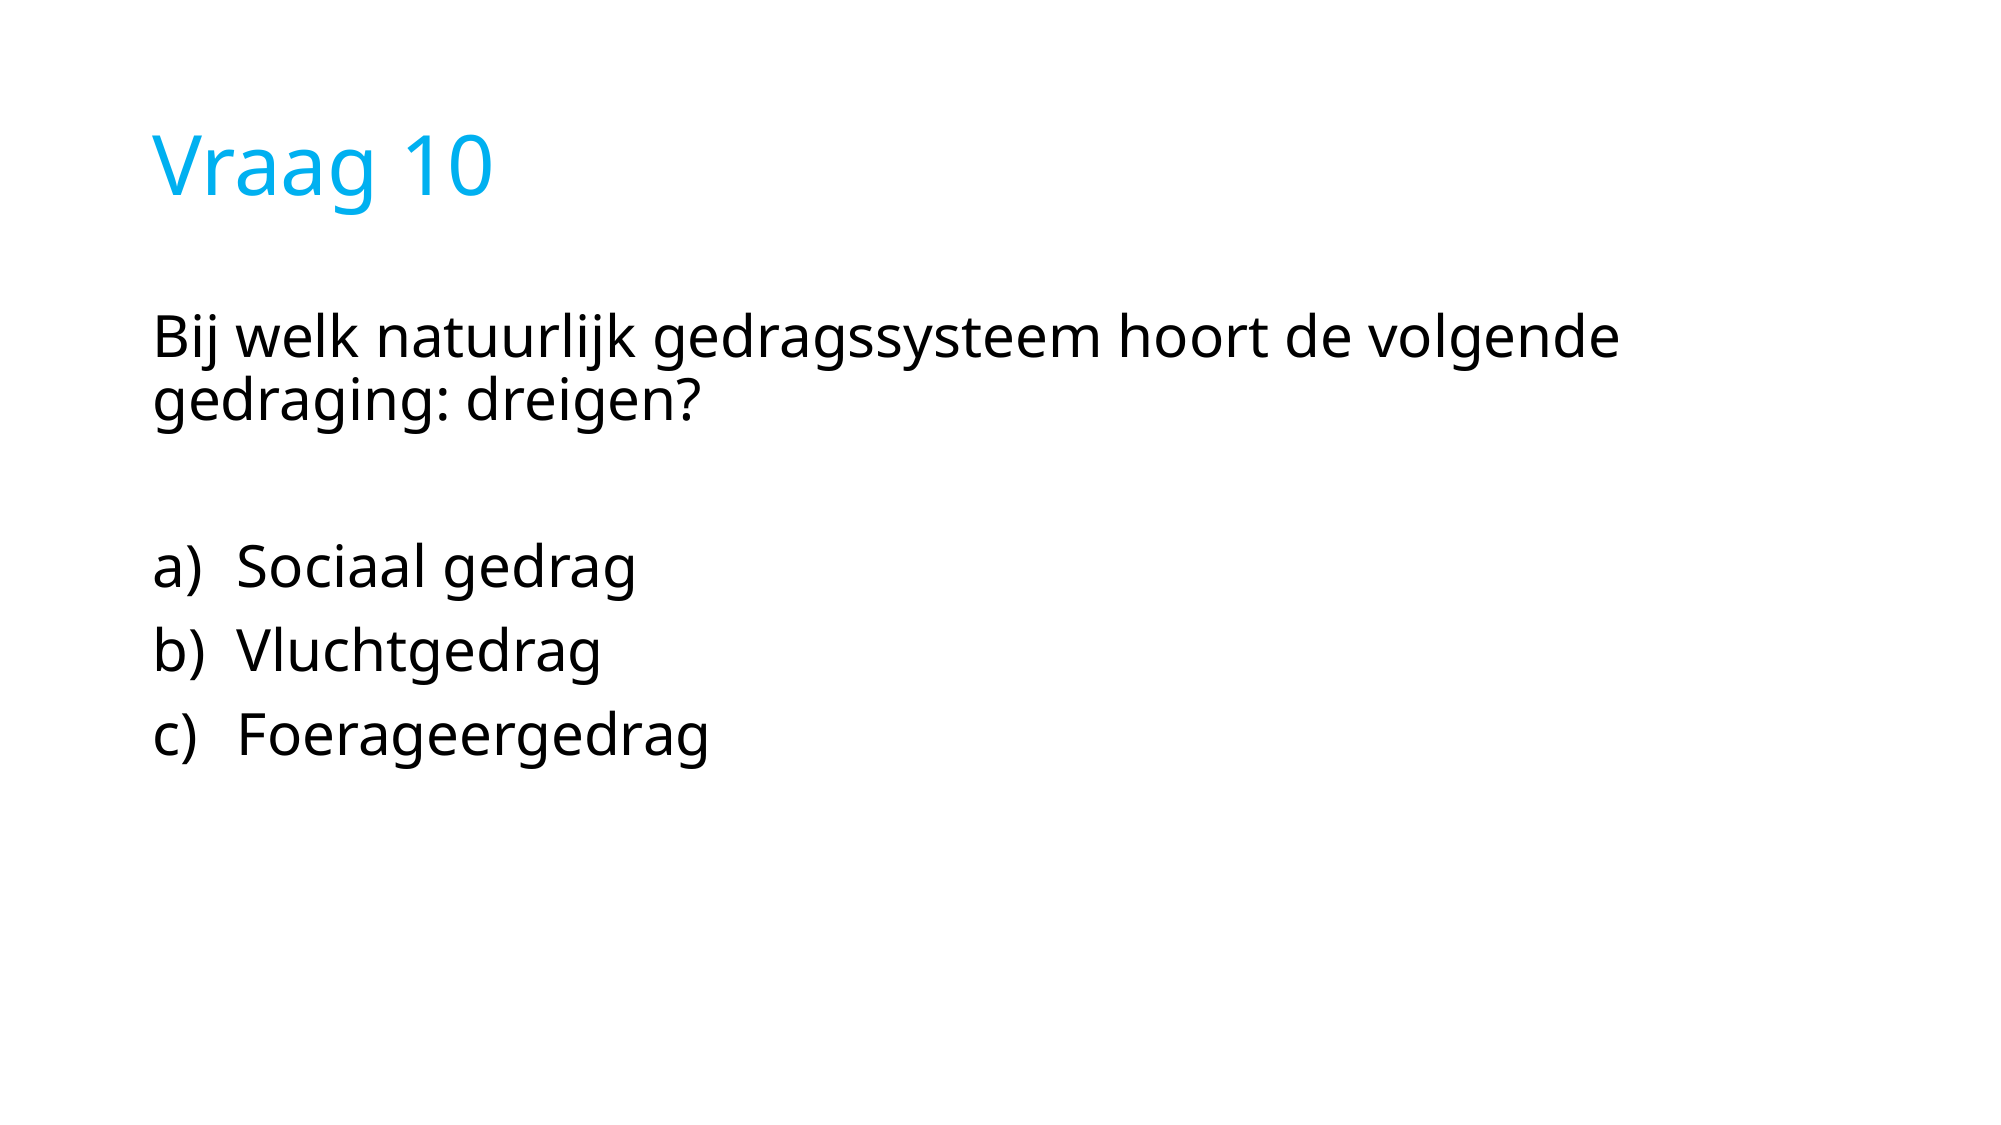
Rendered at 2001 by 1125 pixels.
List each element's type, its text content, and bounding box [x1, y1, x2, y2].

title Vraag 10 [137, 59, 1863, 278]
list Bij welk natuurlijk gedragssysteem hoort de volgende gedraging: dreigen? Sociaal gedrag Vluchtgedrag Foerageergedrag [137, 299, 1863, 1014]
